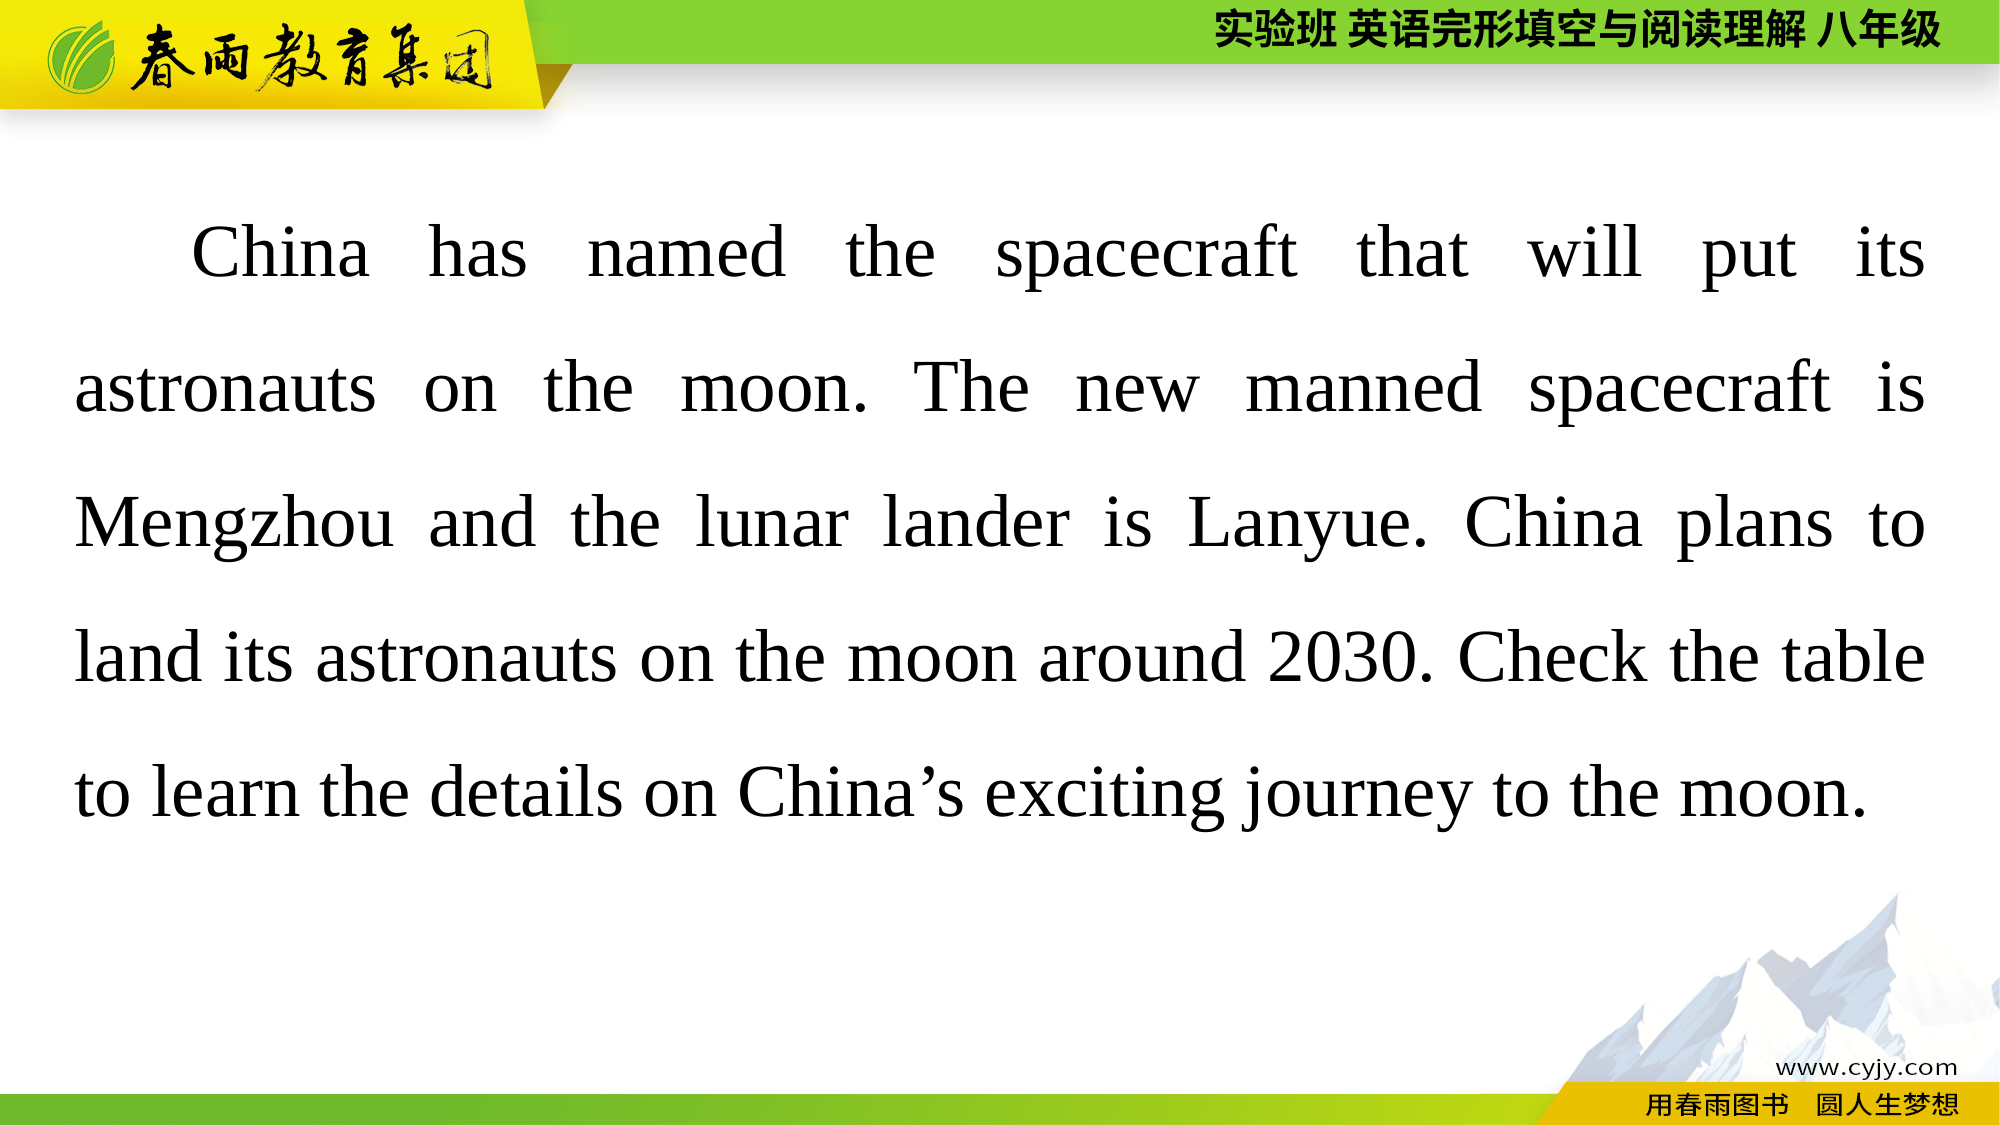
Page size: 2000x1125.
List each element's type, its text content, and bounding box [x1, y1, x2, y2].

list China has named the spacecraft that will put its astronauts on the moon. The new manned spacecraft is Mengzhou and the lunar lander is Lanyue. China plans to land its astronauts on the moon around 2030. Check the table to learn the details on China’s exciting journey to the moon. [59, 149, 1944, 846]
picture [0, 0, 2000, 1125]
